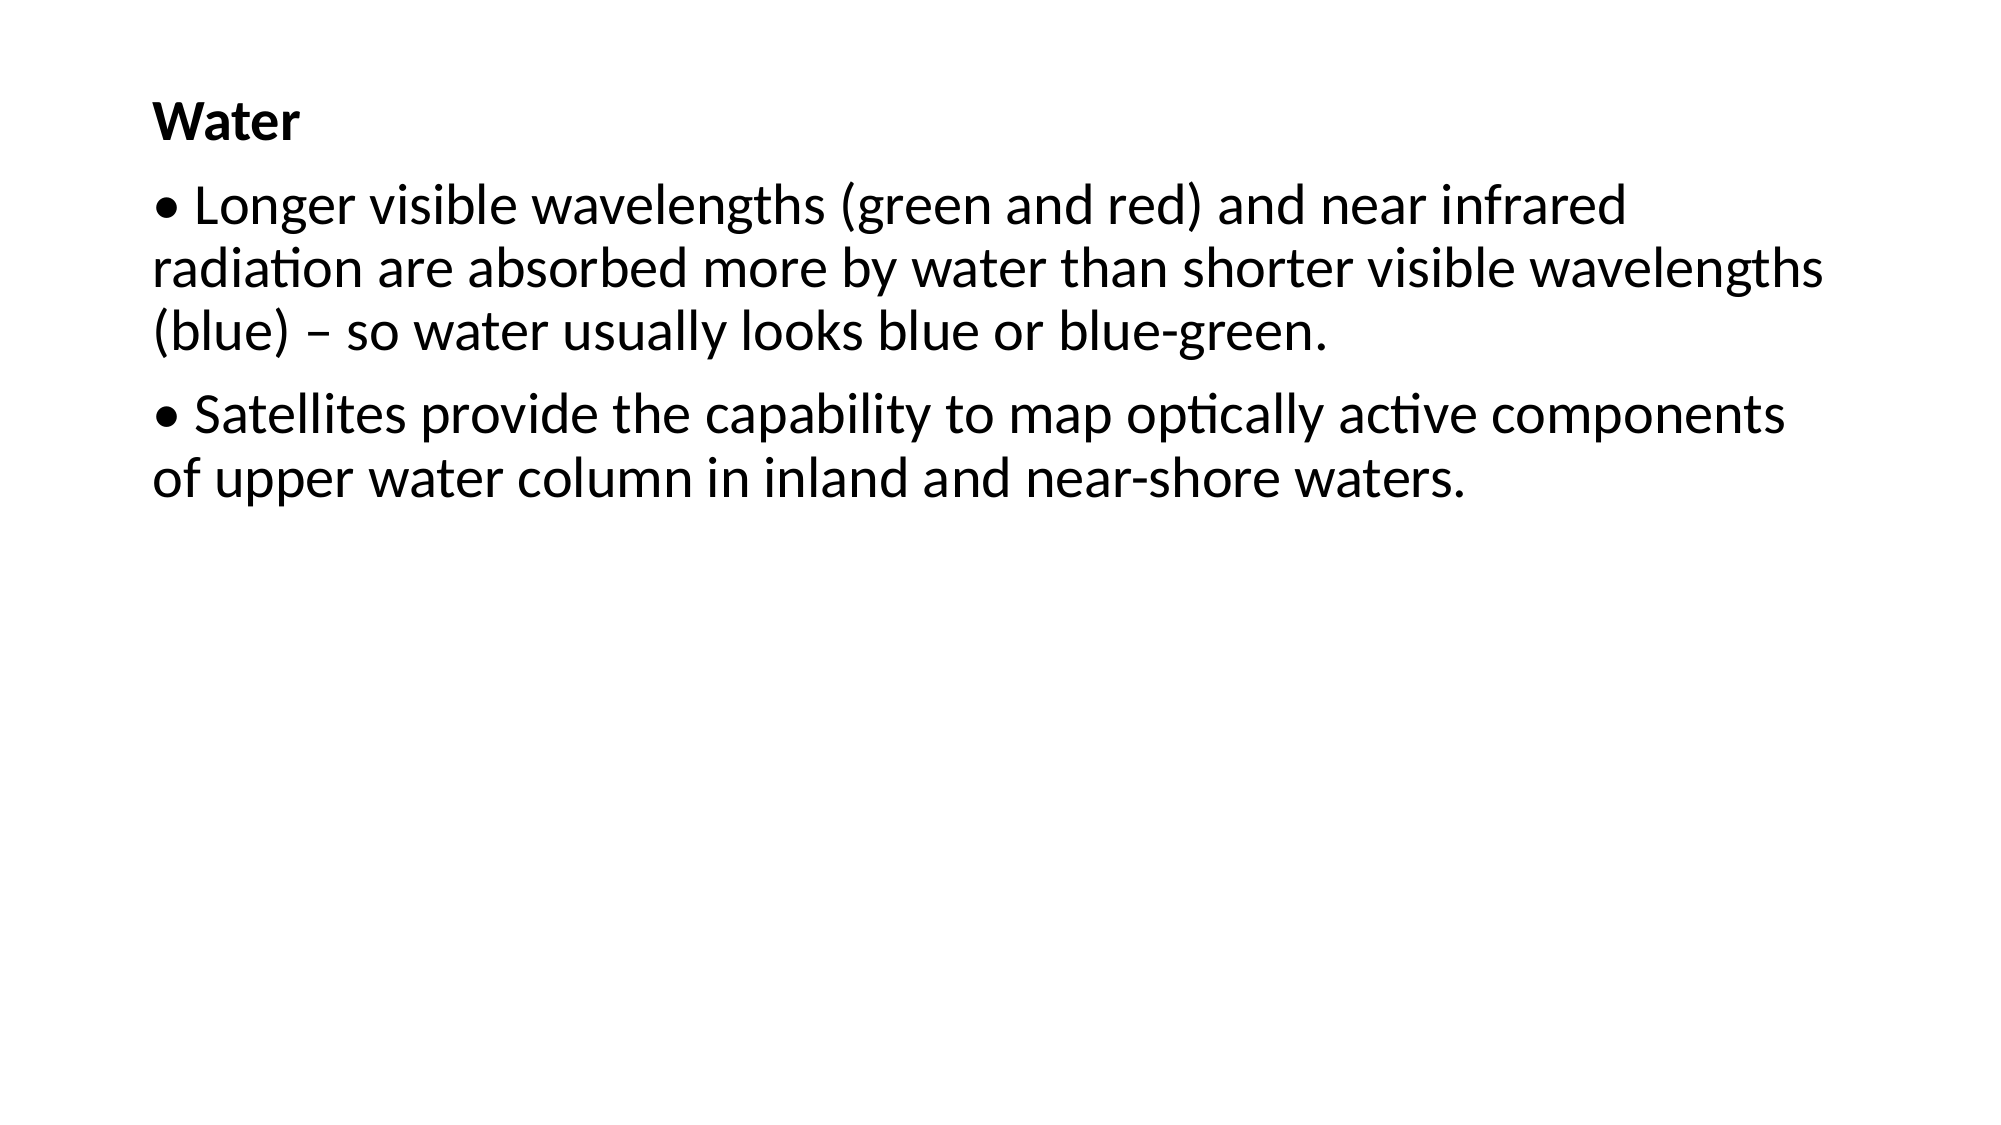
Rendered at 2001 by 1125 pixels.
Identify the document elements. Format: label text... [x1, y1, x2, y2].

list Water • Longer visible wavelengths (green and red) and near infrared radiation are absorbed more by water than shorter visible wavelengths (blue) – so water usually looks blue or blue-green. • Satellites provide the capability to map optically active components of upper water column in inland and near-shore waters. [137, 82, 1863, 1014]
